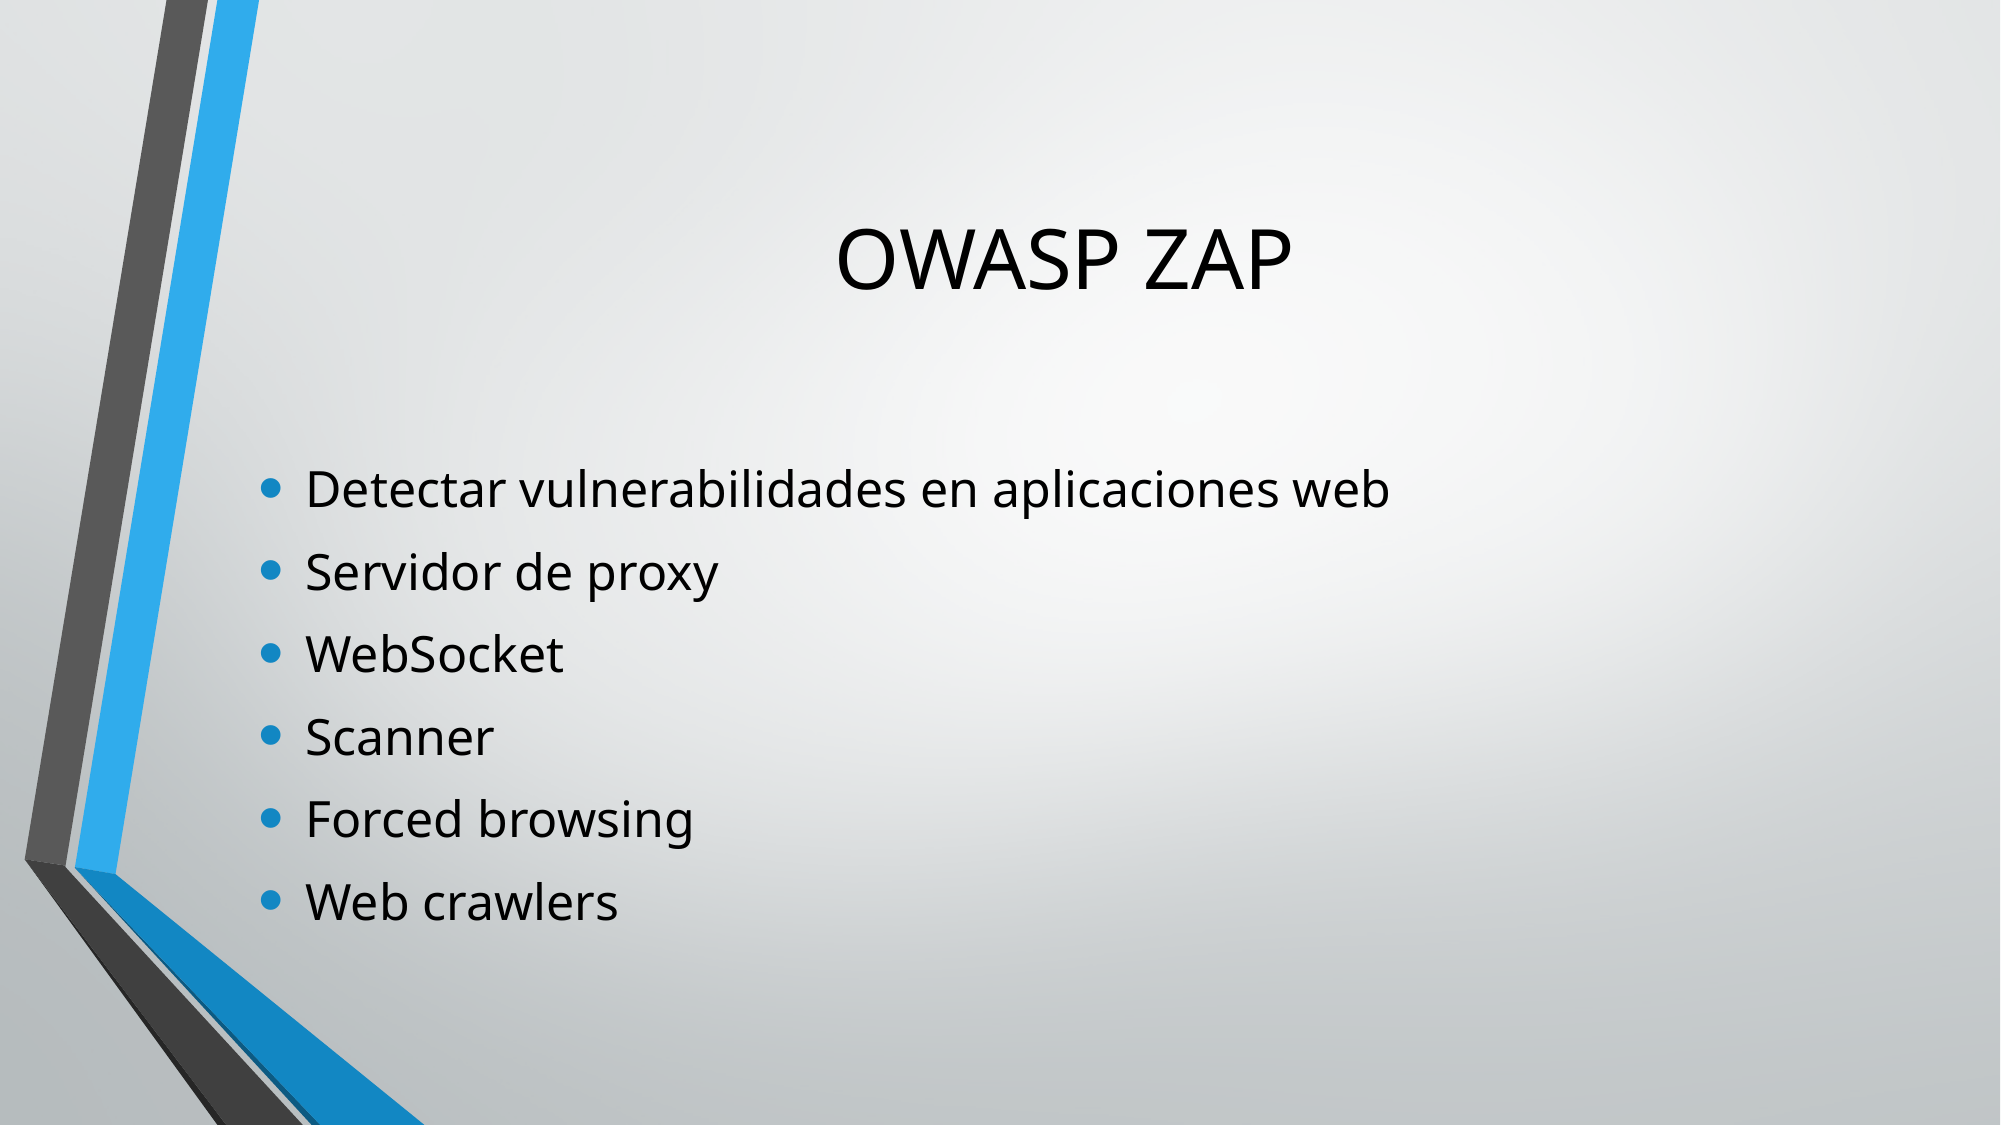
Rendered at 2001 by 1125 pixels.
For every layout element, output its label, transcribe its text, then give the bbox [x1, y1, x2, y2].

list Detectar vulnerabilidades en aplicaciones web Servidor de proxy WebSocket Scanner Forced browsing Web crawlers [243, 437, 1887, 950]
title OWASP ZAP [243, 112, 1887, 400]
